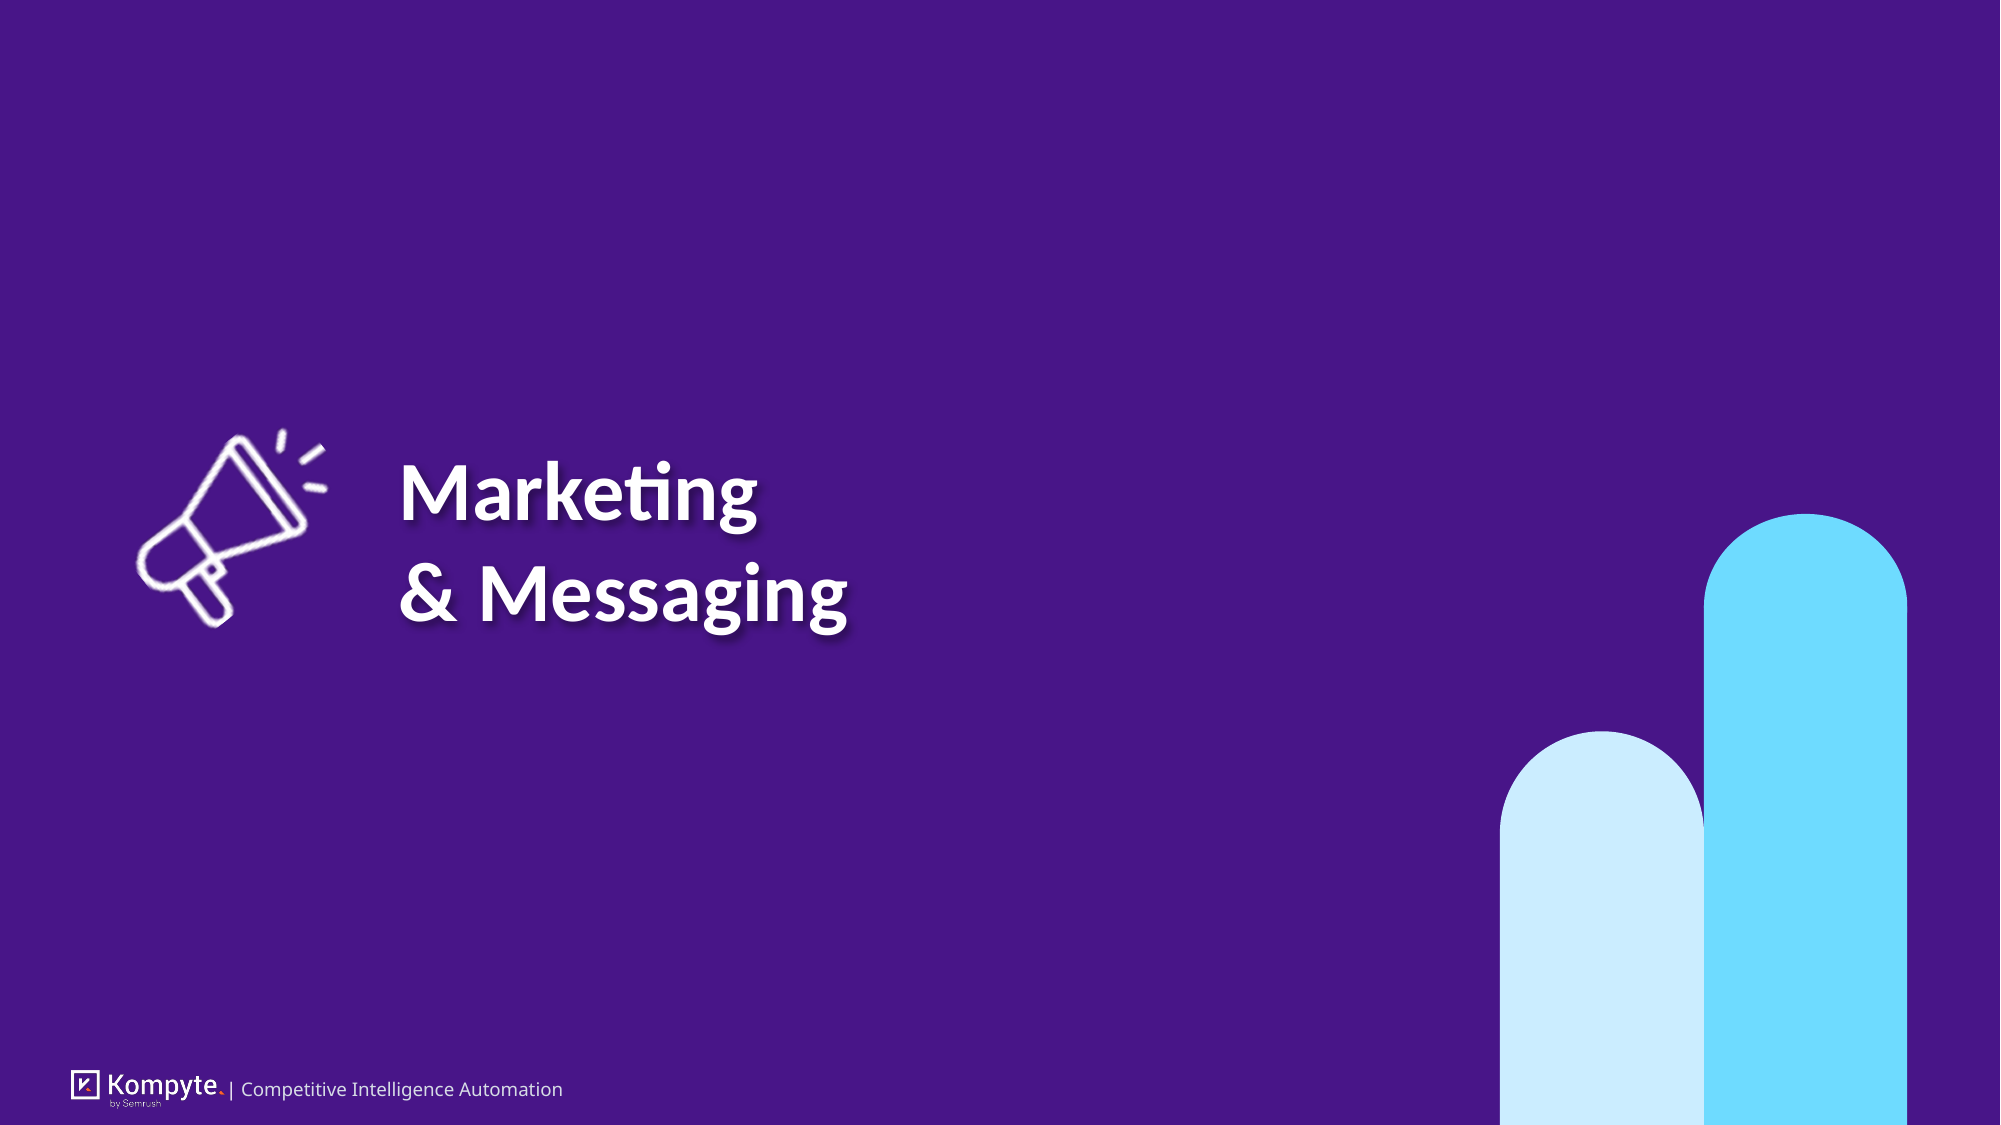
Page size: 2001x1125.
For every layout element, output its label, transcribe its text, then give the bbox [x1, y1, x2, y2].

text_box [1703, 513, 1908, 1125]
text_box Marketing & Messaging [383, 428, 2000, 646]
picture [71, 1070, 227, 1109]
text_box [0, 0, 2000, 1125]
text_box [1498, 730, 1703, 1125]
text_box | Competitive Intelligence Automation [211, 1069, 1090, 1107]
picture [126, 450, 351, 592]
